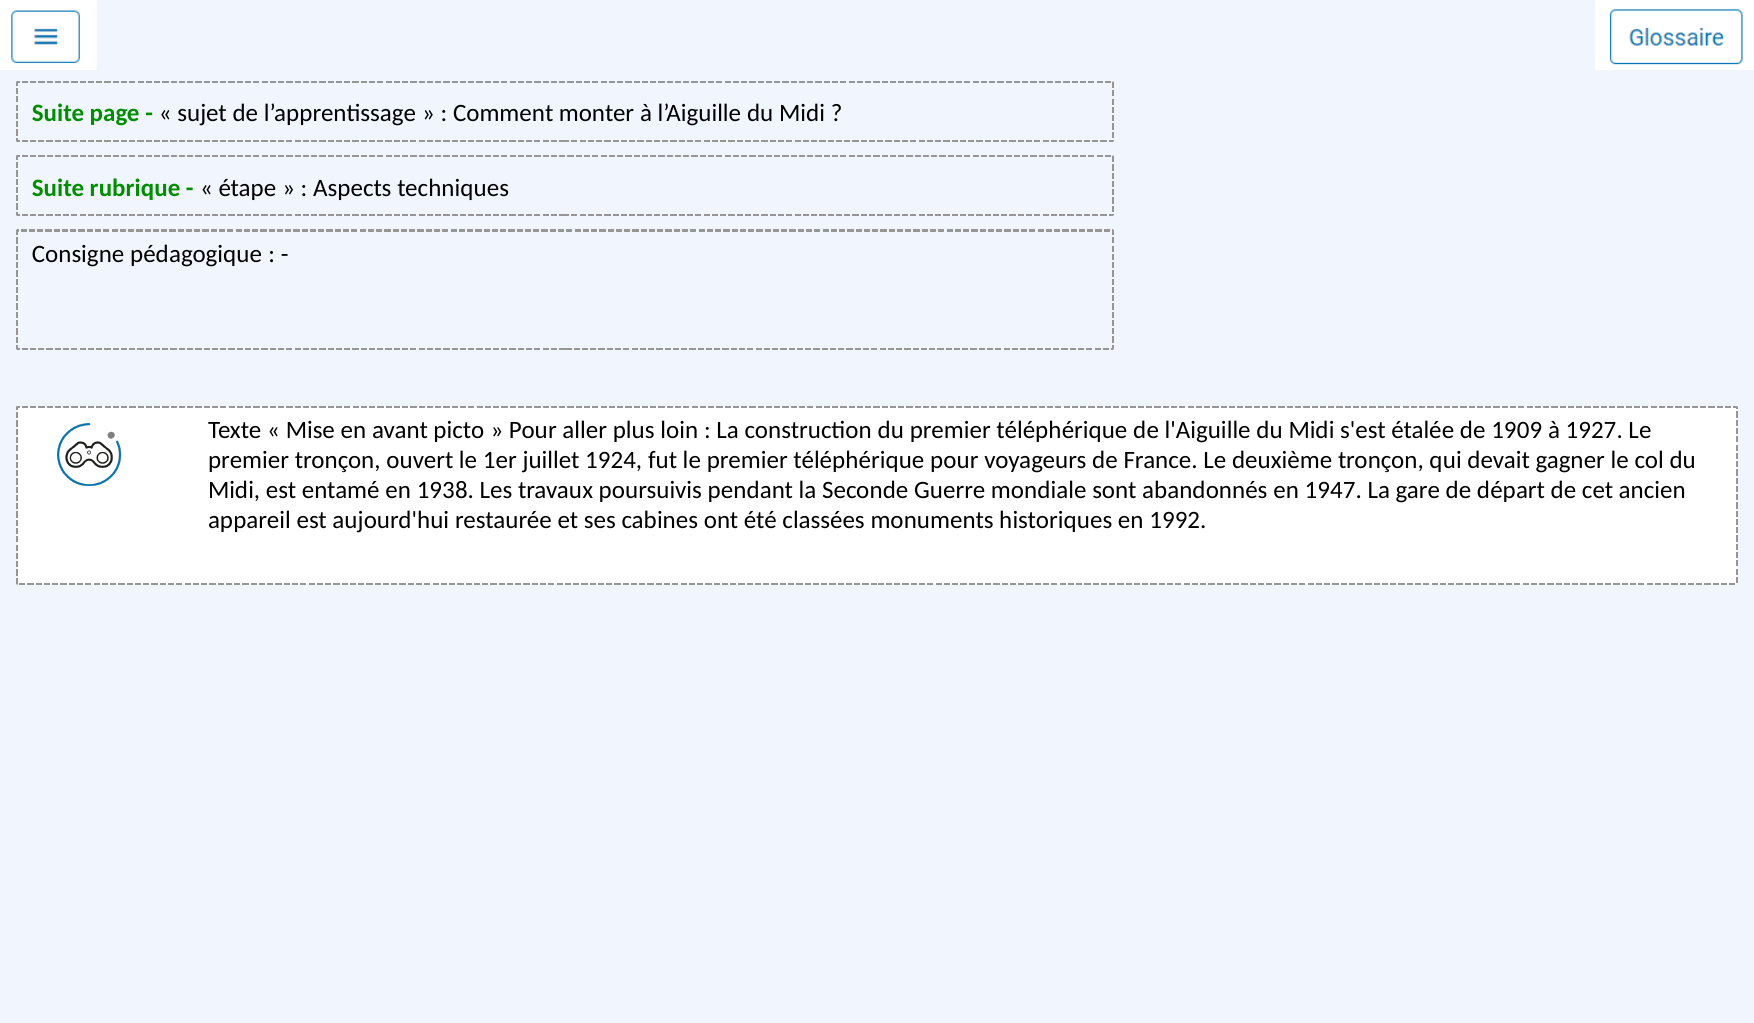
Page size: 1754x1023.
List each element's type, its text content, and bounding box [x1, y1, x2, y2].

picture [0, 0, 97, 70]
picture [1595, 0, 1754, 70]
picture [57, 422, 121, 486]
text_box Suite page - « sujet de l’apprentissage » : Comment monter à l’Aiguille du Midi ? [17, 82, 1114, 142]
text_box Suite rubrique - « étape » : Aspects techniques [17, 156, 1114, 216]
picture [99, 464, 121, 486]
text_box Texte « Mise en avant picto » Pour aller plus loin : La construction du premier téléphérique de l'Aiguille du Midi s'est étalée de 1909 à 1927. Le premier tronçon, ouvert le 1er juillet 1924, fut le premier téléphérique pour voyageurs de France. Le deuxième tronçon, qui devait gagner le col du Midi, est entamé en 1938. Les travaux poursuivis pendant la Seconde Guerre mondiale sont abandonnés en 1947. La gare de départ de cet ancien appareil est aujourd'hui restaurée et ses cabines ont été classées monuments historiques en 1992. [15, 405, 1739, 586]
text_box Consigne pédagogique : - [17, 230, 1114, 349]
picture [57, 463, 79, 486]
